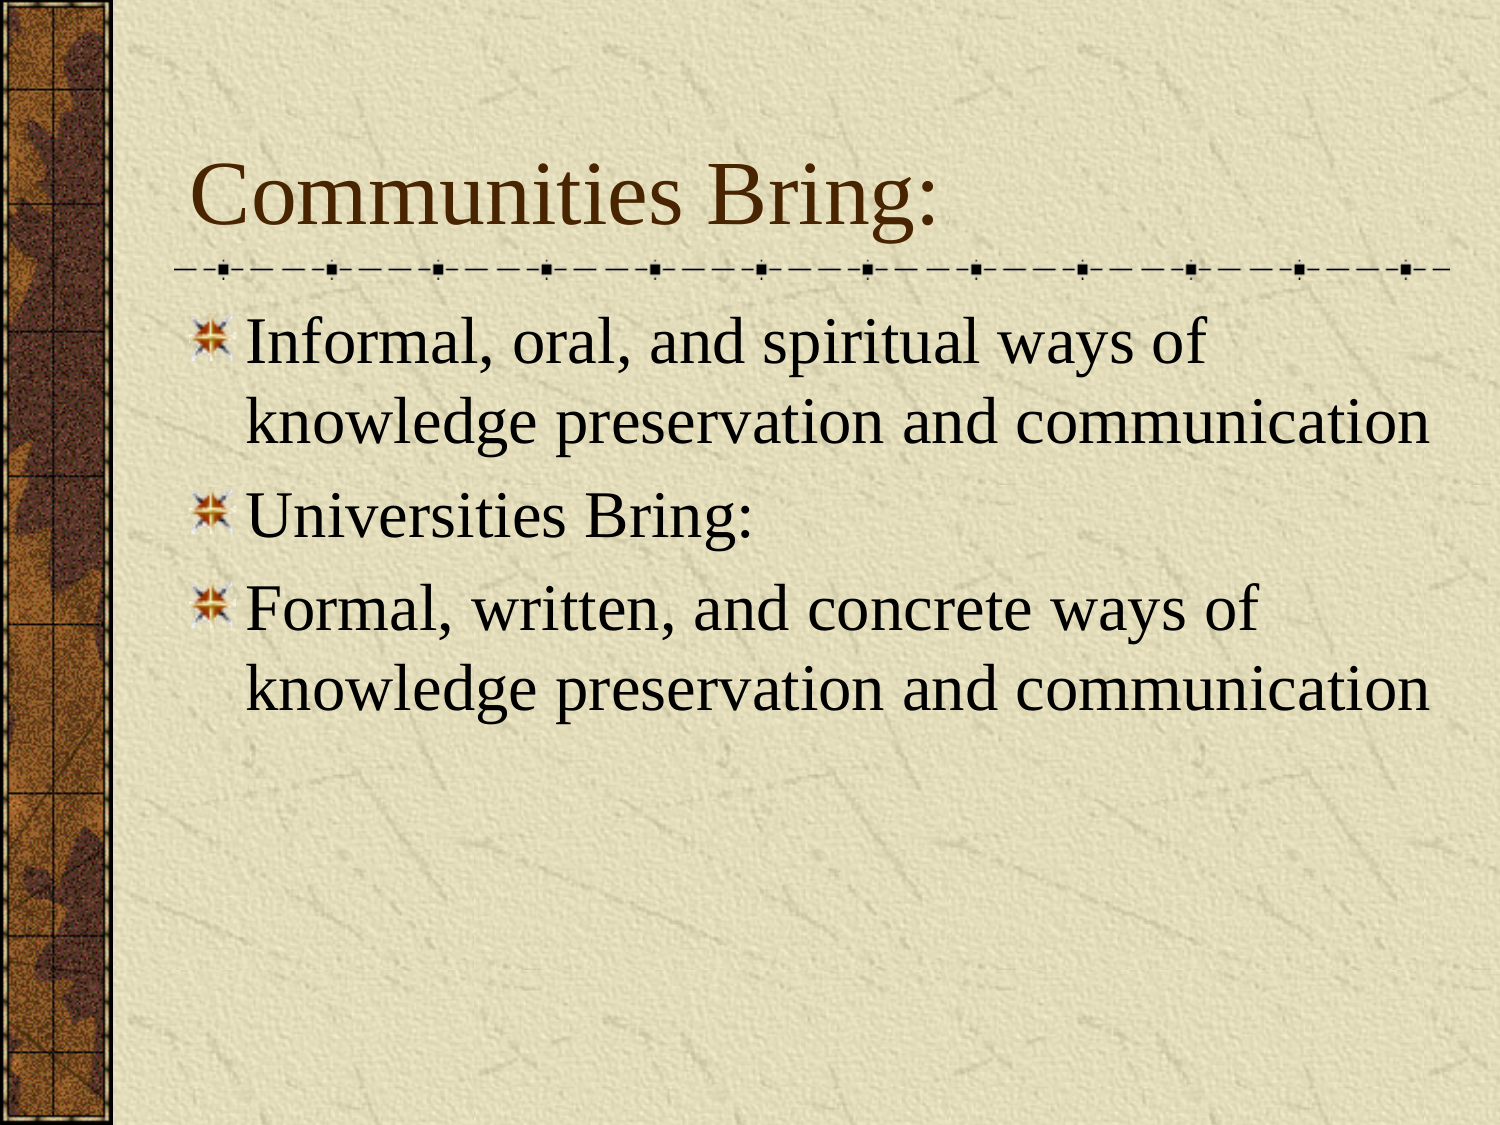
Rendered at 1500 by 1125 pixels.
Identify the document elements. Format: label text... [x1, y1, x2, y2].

picture [0, 0, 1500, 1125]
list Informal, oral, and spiritual ways of knowledge preservation and communication Universities Bring: Formal, written, and concrete ways of knowledge preservation and communication [173, 289, 1449, 965]
title Communities Bring: [174, 62, 1451, 251]
